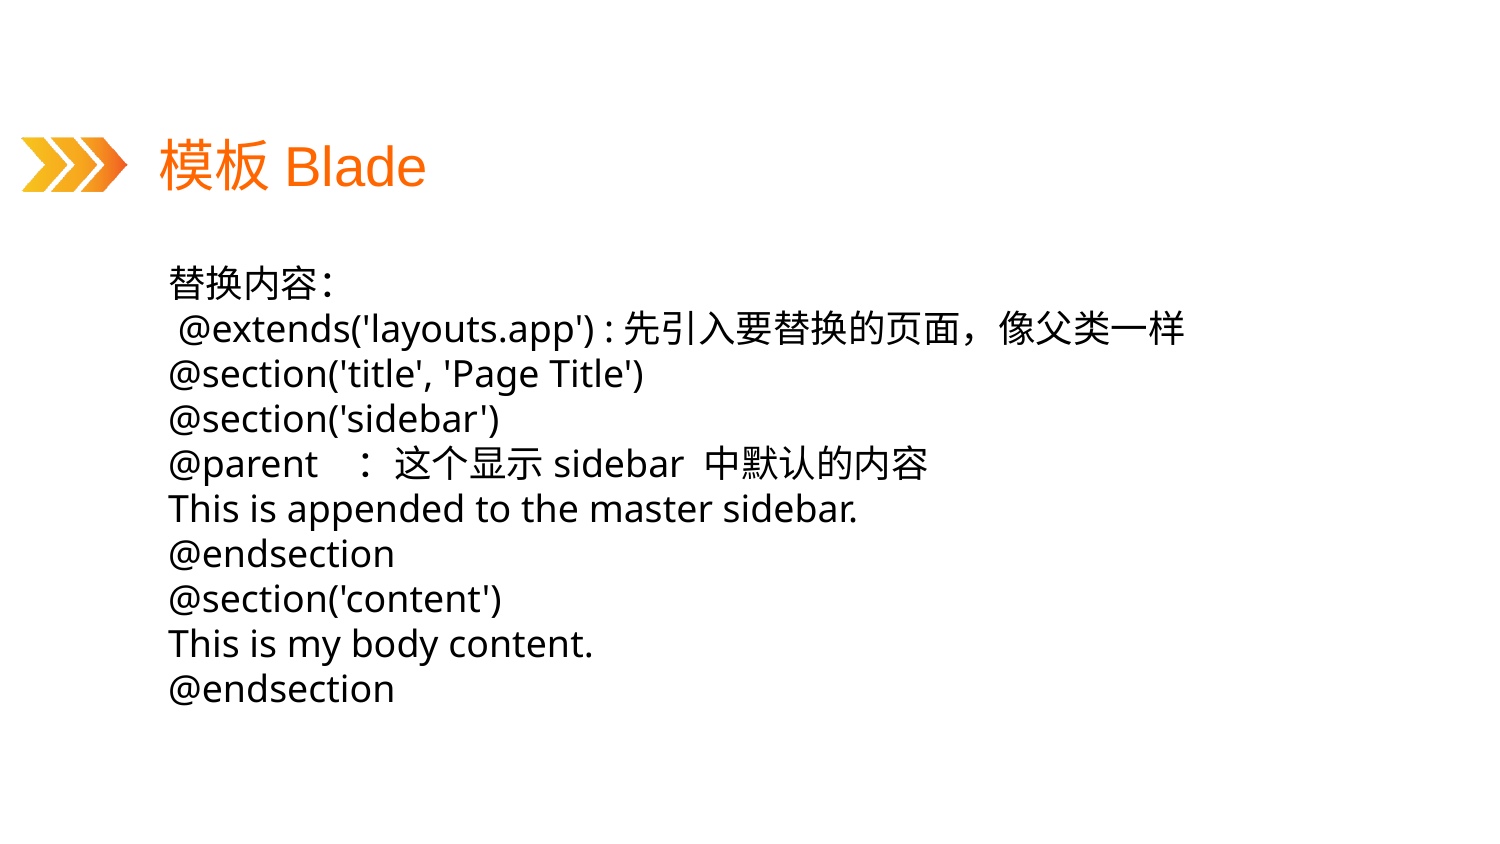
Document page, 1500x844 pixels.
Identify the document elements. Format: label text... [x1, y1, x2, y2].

text_box 替换内容： @extends('layouts.app') :先引入要替换的页面，像父类一样 @section('title', 'Page Title') @section('sidebar') @parent ：这个显示sidebar 中默认的内容 This is appended to the master sidebar. @endsection @section('content') This is my body content. @endsection [153, 252, 1376, 718]
text_box 模板Blade [71, 106, 557, 223]
picture [0, 131, 140, 198]
